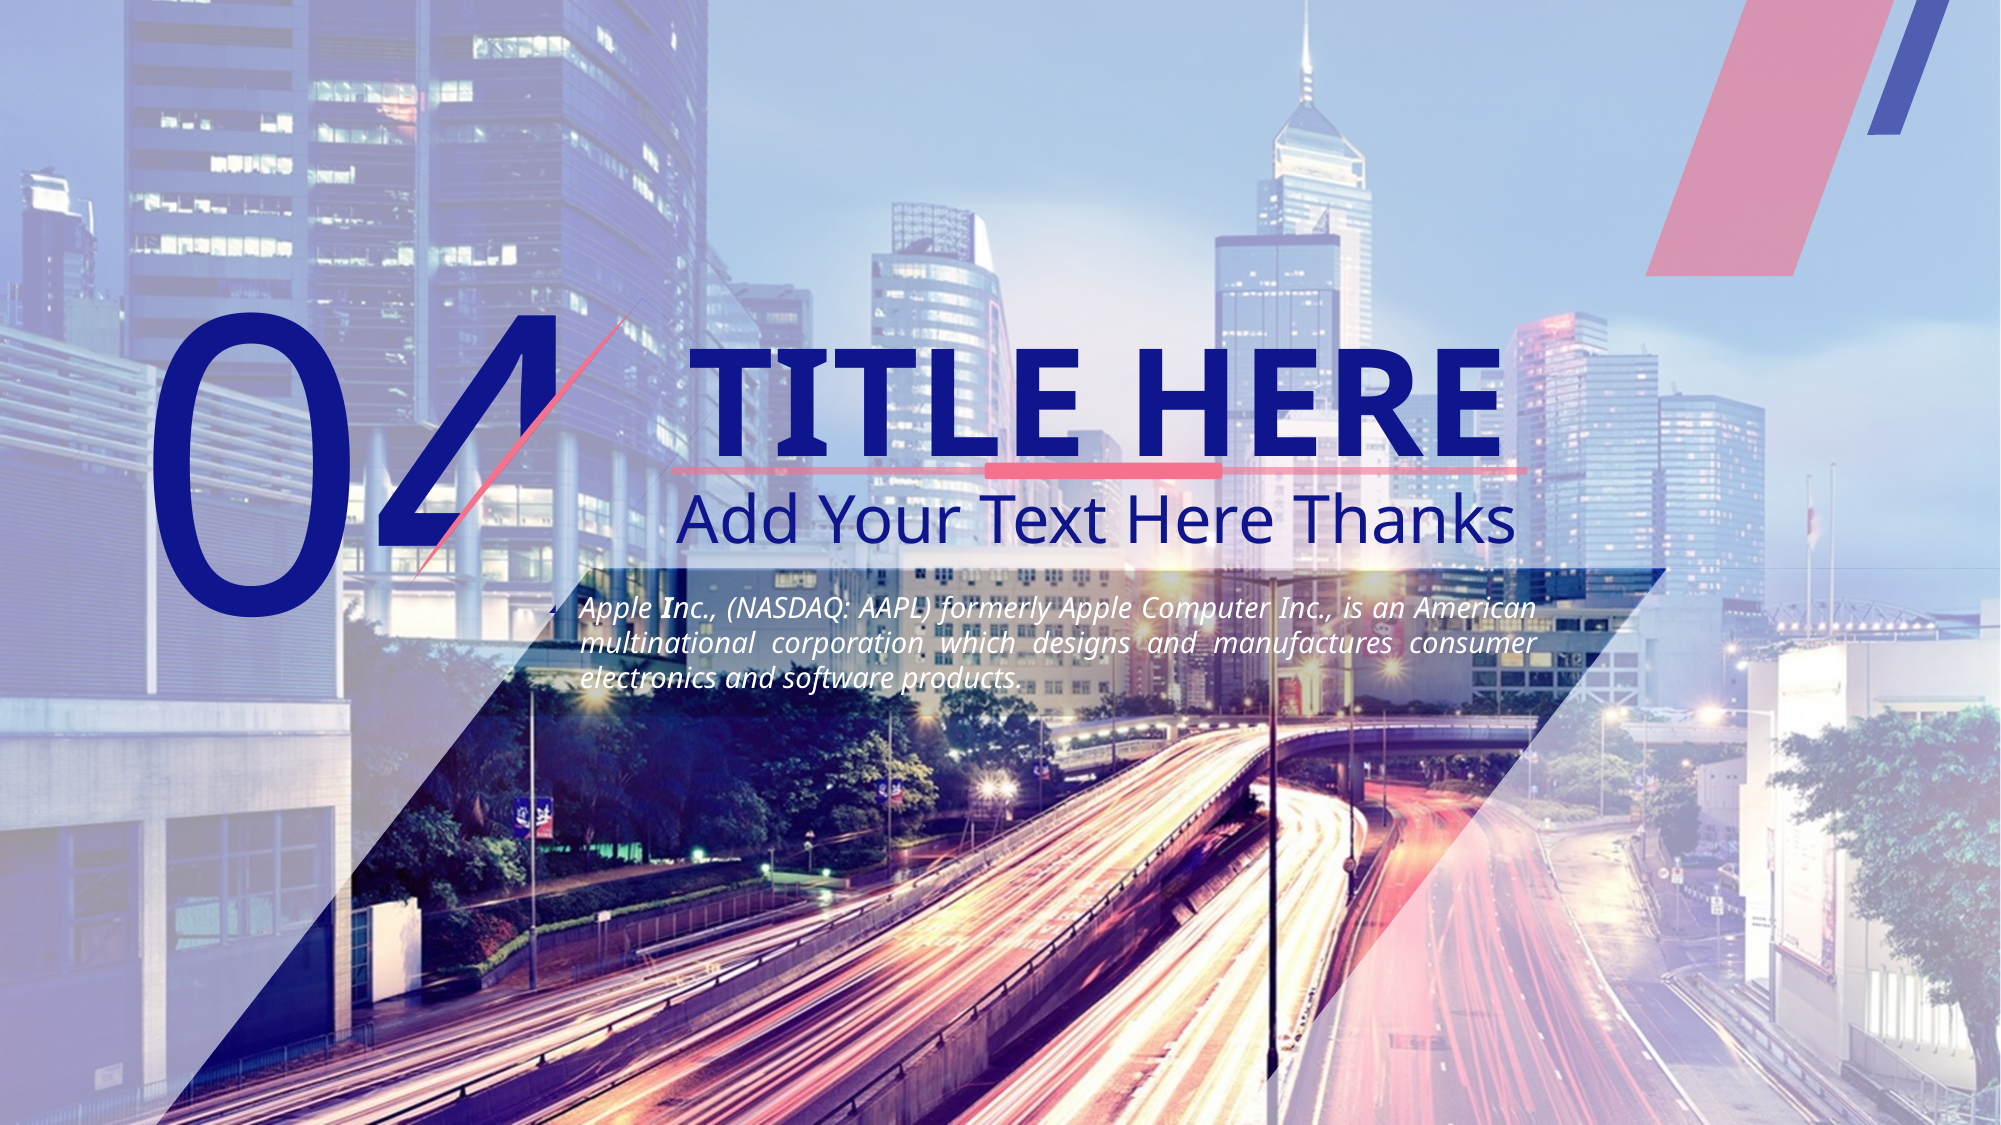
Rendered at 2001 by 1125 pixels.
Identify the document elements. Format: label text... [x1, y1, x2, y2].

text_box [1231, 567, 2000, 1125]
picture [159, 718, 1548, 1125]
text_box [474, 569, 1665, 718]
text_box Apple Inc., (NASDAQ: AAPL) formerly Apple Computer Inc., is an American multinational corporation which designs and manufactures consumer electronics and software products. [647, 581, 1553, 702]
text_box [94, 192, 647, 710]
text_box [561, 299, 1634, 566]
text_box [1701, 0, 1925, 311]
text_box [0, 0, 2000, 1125]
